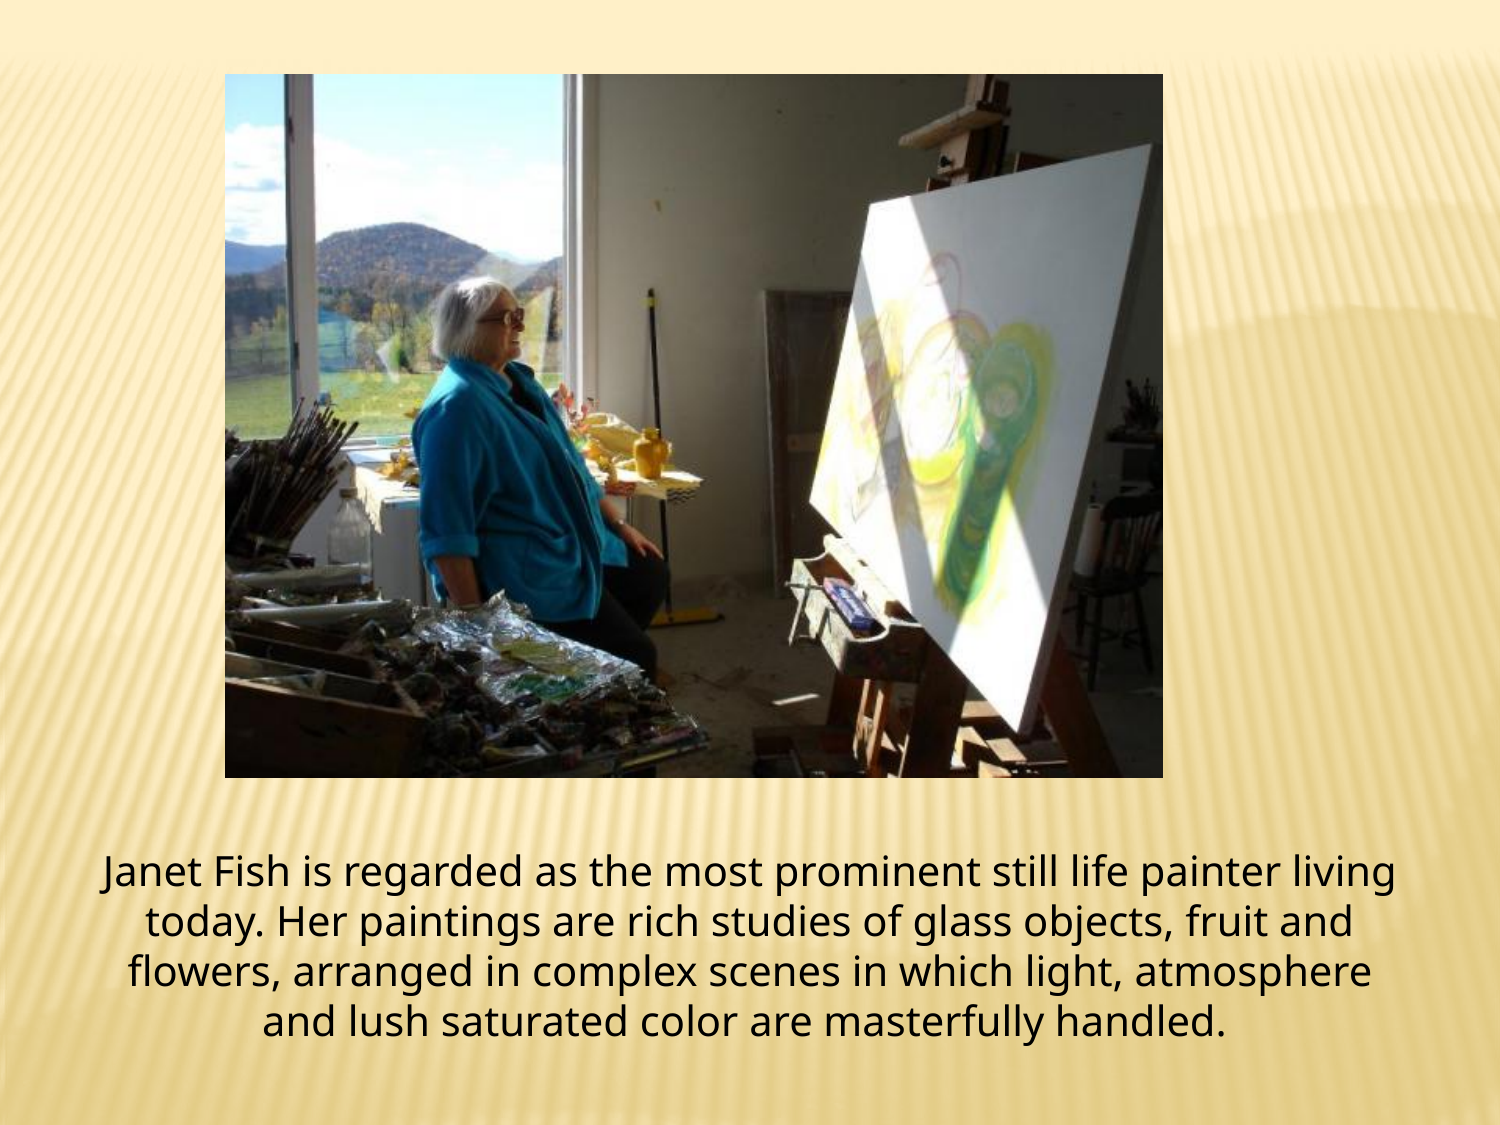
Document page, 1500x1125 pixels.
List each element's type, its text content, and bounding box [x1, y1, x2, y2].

picture [224, 74, 1163, 779]
text_box Janet Fish is regarded as the most prominent still life painter living today. Her paintings are rich studies of glass objects, fruit and flowers, arranged in complex scenes in which light, atmosphere and lush saturated color are masterfully handled. [87, 837, 1413, 1053]
